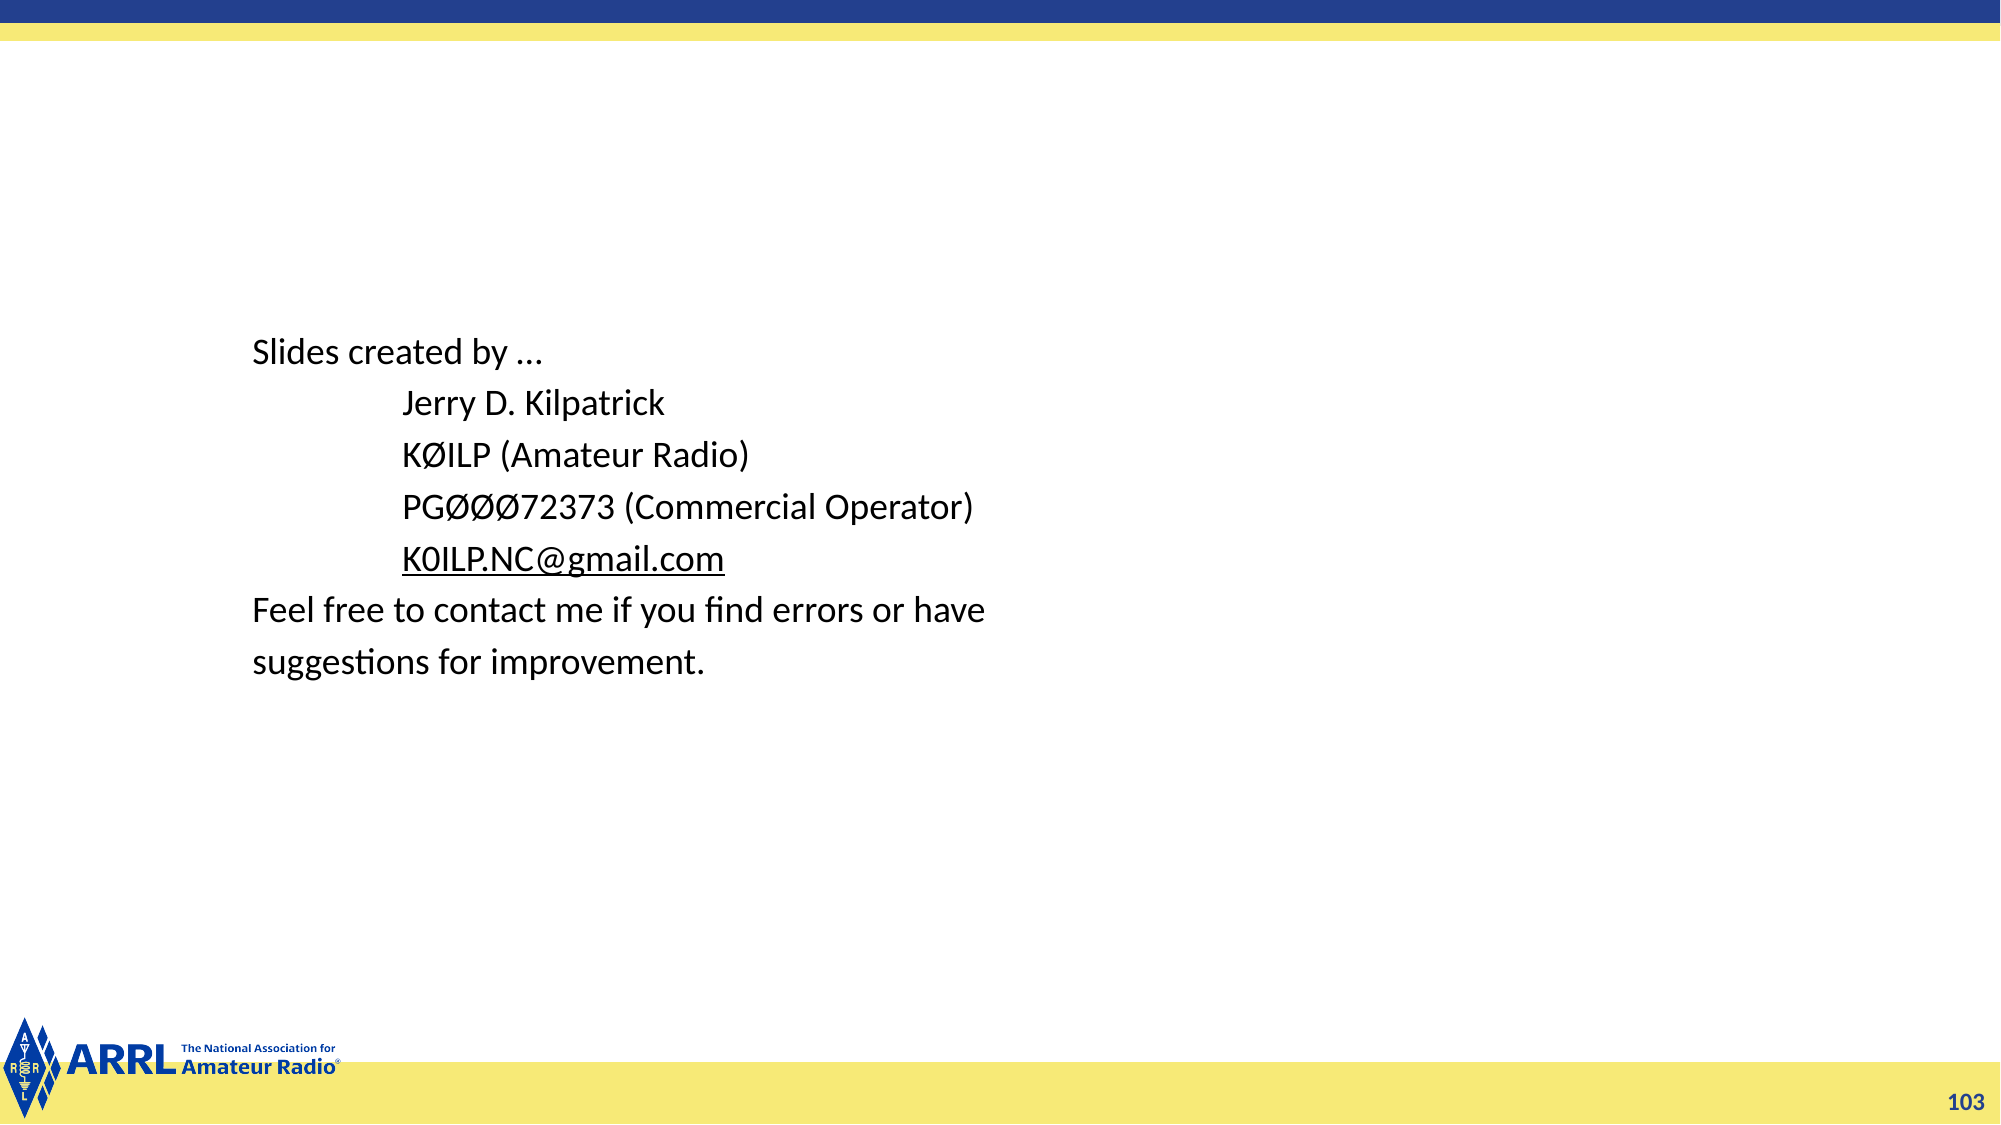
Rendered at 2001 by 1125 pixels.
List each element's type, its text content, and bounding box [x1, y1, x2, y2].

text_box Slides created by … Jerry D. Kilpatrick KØILP (Amateur Radio) PGØØØ72373 (Commercial Operator) K0ILP.NC@gmail.com Feel free to contact me if you find errors or have suggestions for improvement. [237, 312, 1088, 690]
picture [1, 1015, 342, 1121]
